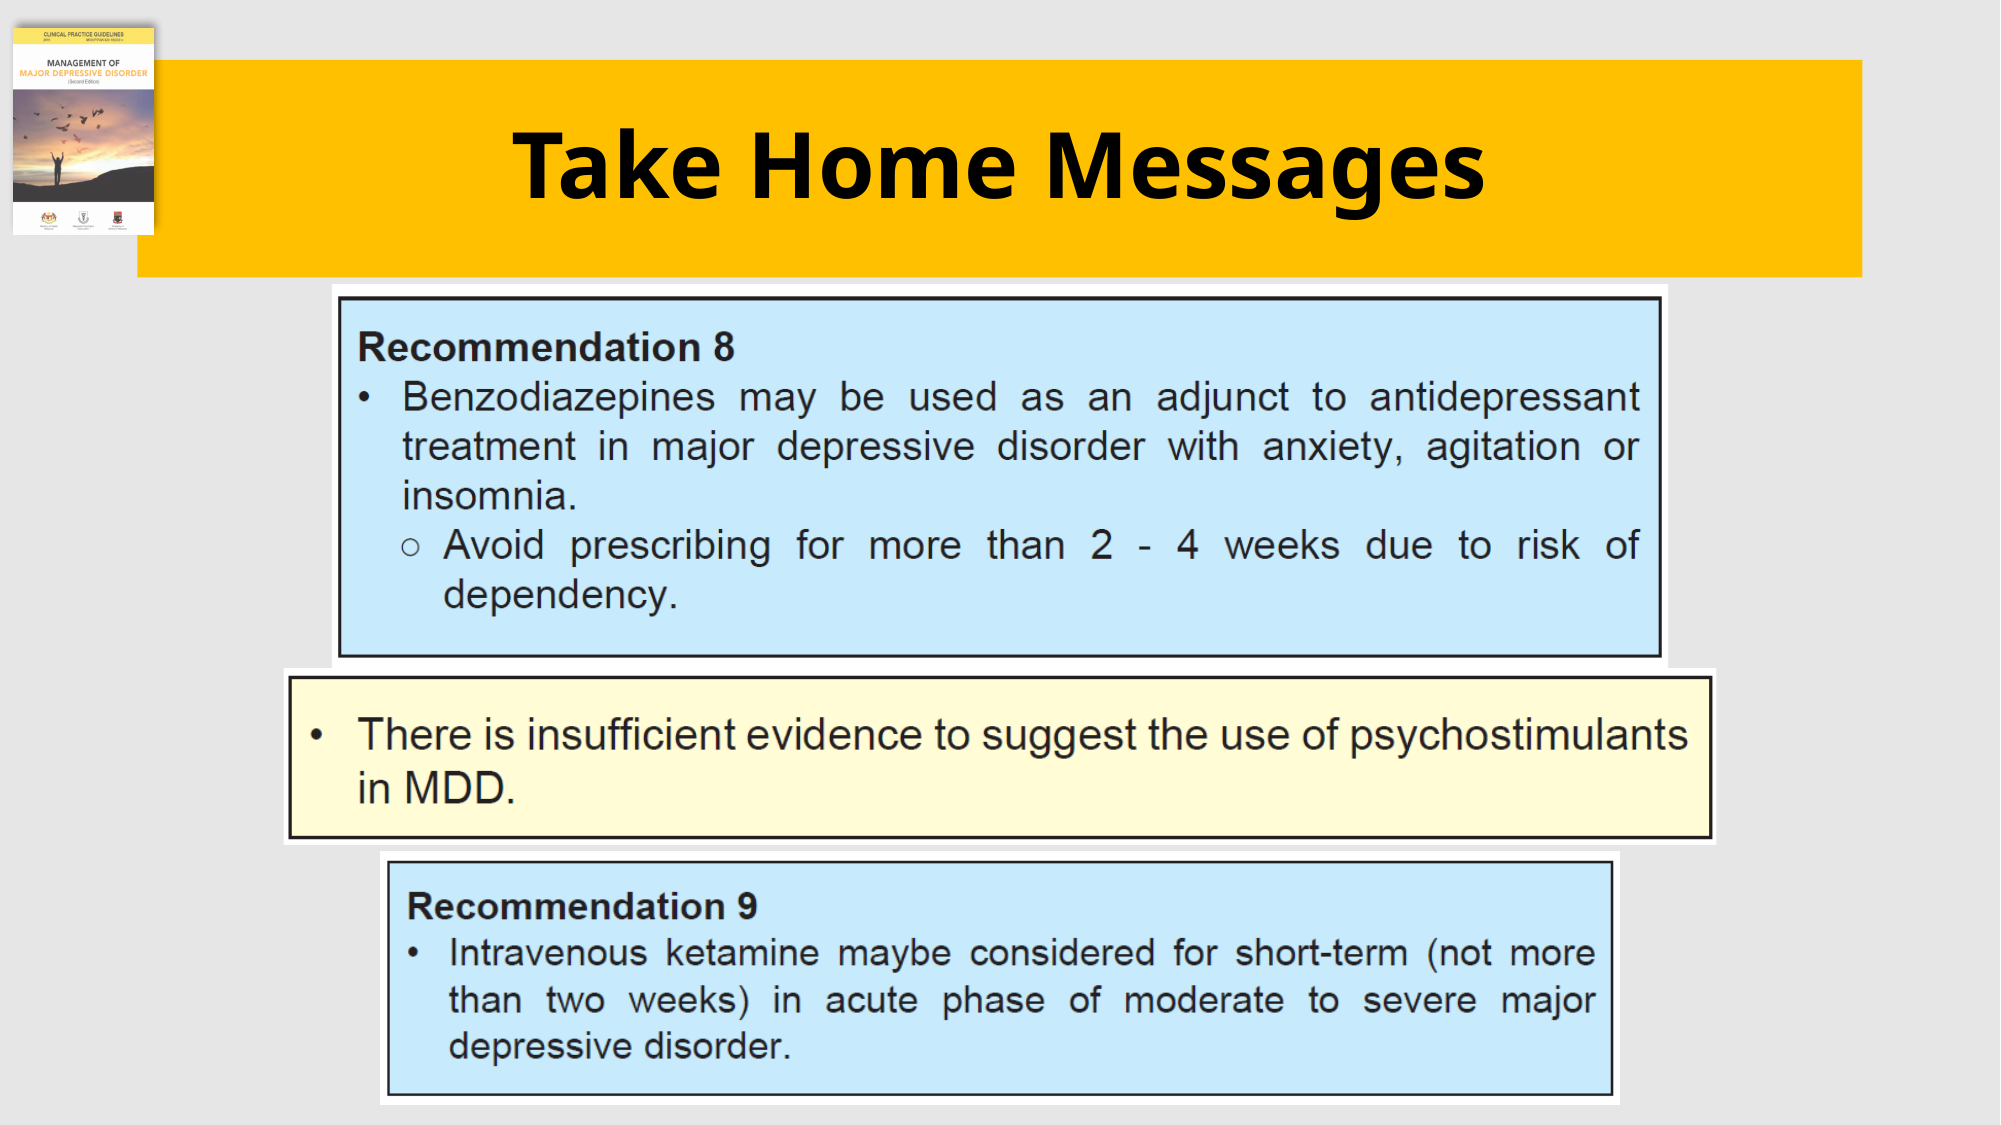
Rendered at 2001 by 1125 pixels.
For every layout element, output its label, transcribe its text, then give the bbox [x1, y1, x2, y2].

title Take Home Messages [137, 59, 1863, 278]
picture [283, 284, 1717, 845]
picture [13, 28, 154, 235]
picture [379, 851, 1620, 1105]
